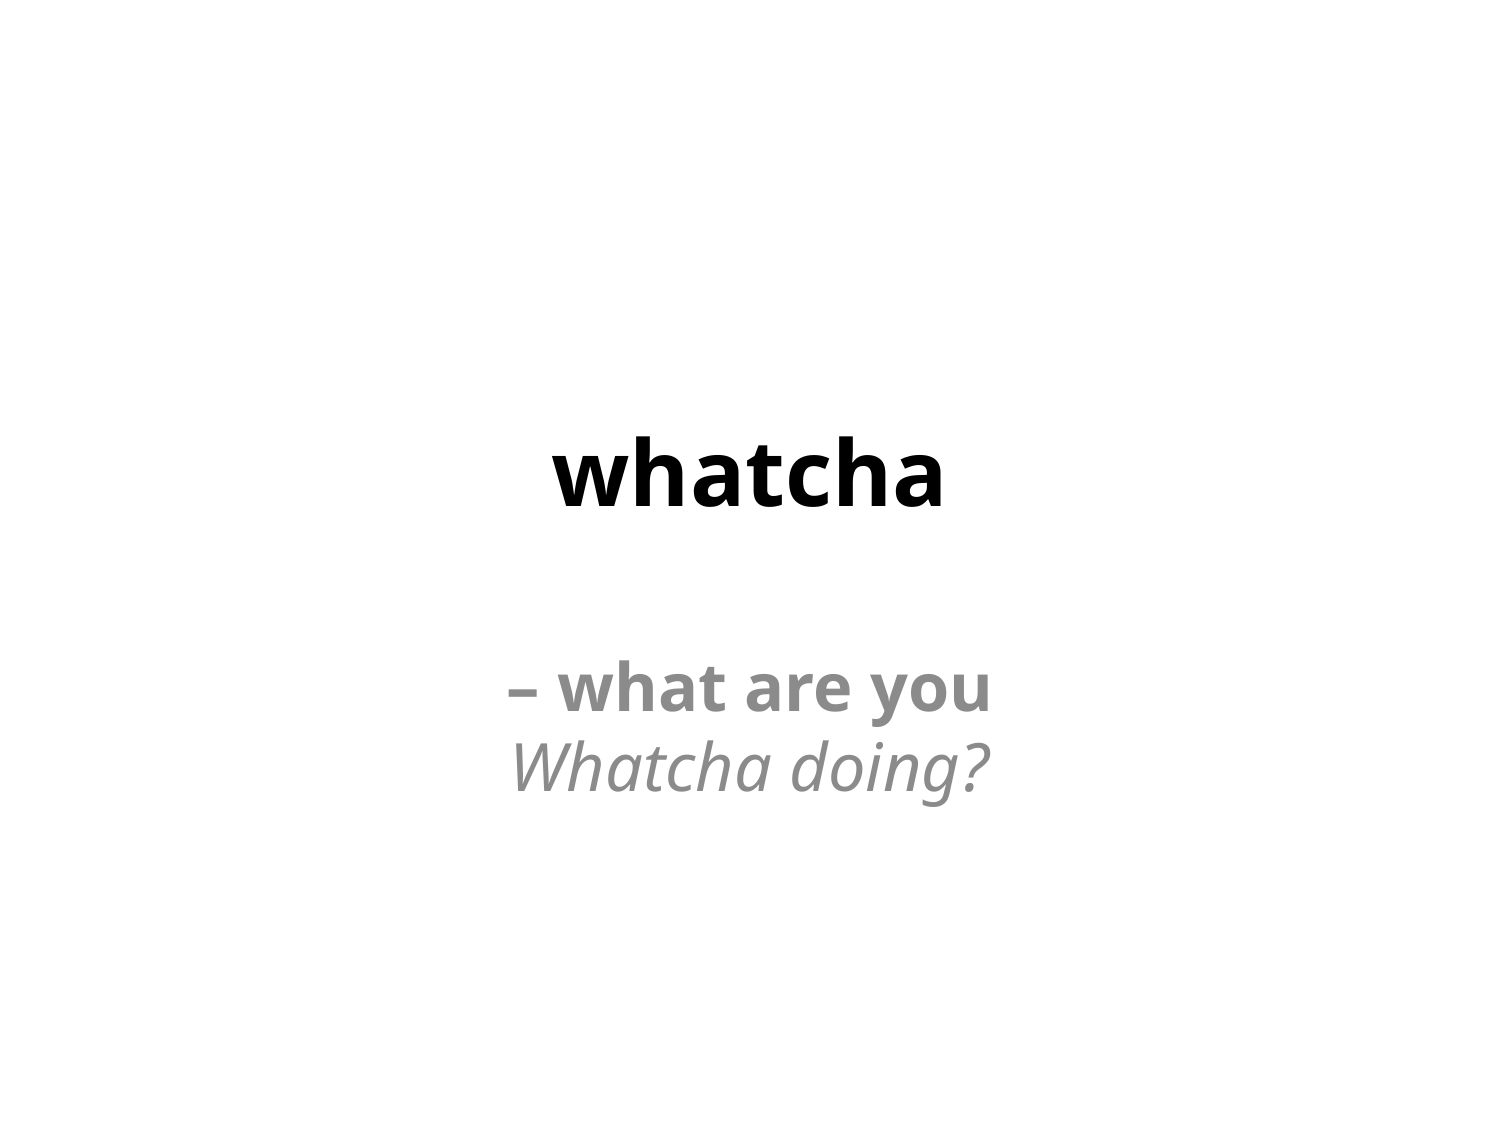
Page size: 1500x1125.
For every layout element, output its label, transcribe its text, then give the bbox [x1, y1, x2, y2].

subtitle – what are you Whatcha doing? [225, 637, 1275, 925]
title whatcha [112, 349, 1388, 591]
